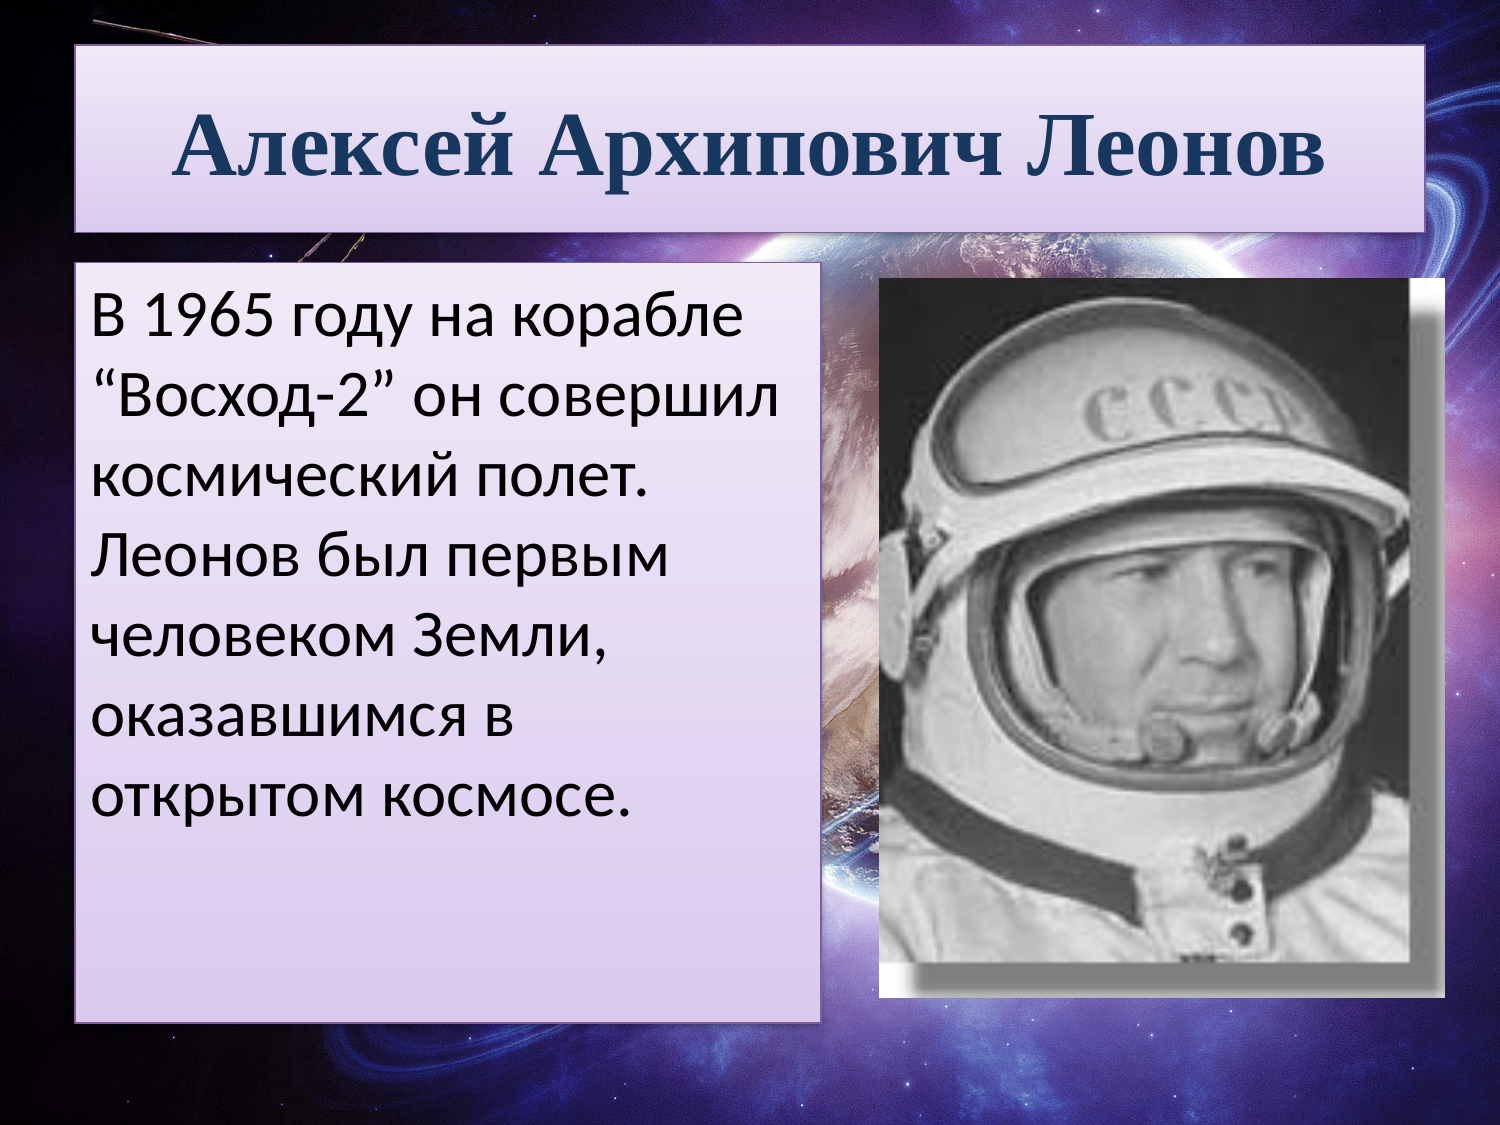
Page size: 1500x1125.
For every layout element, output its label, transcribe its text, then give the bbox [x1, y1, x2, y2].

title Алексей Архипович Леонов [74, 44, 1426, 233]
picture [0, 0, 1500, 1125]
list В 1965 году на корабле “Восход-2” он совершил космический полет. Леонов был первым человеком Земли, оказавшимся в открытом космосе. [74, 262, 822, 1024]
